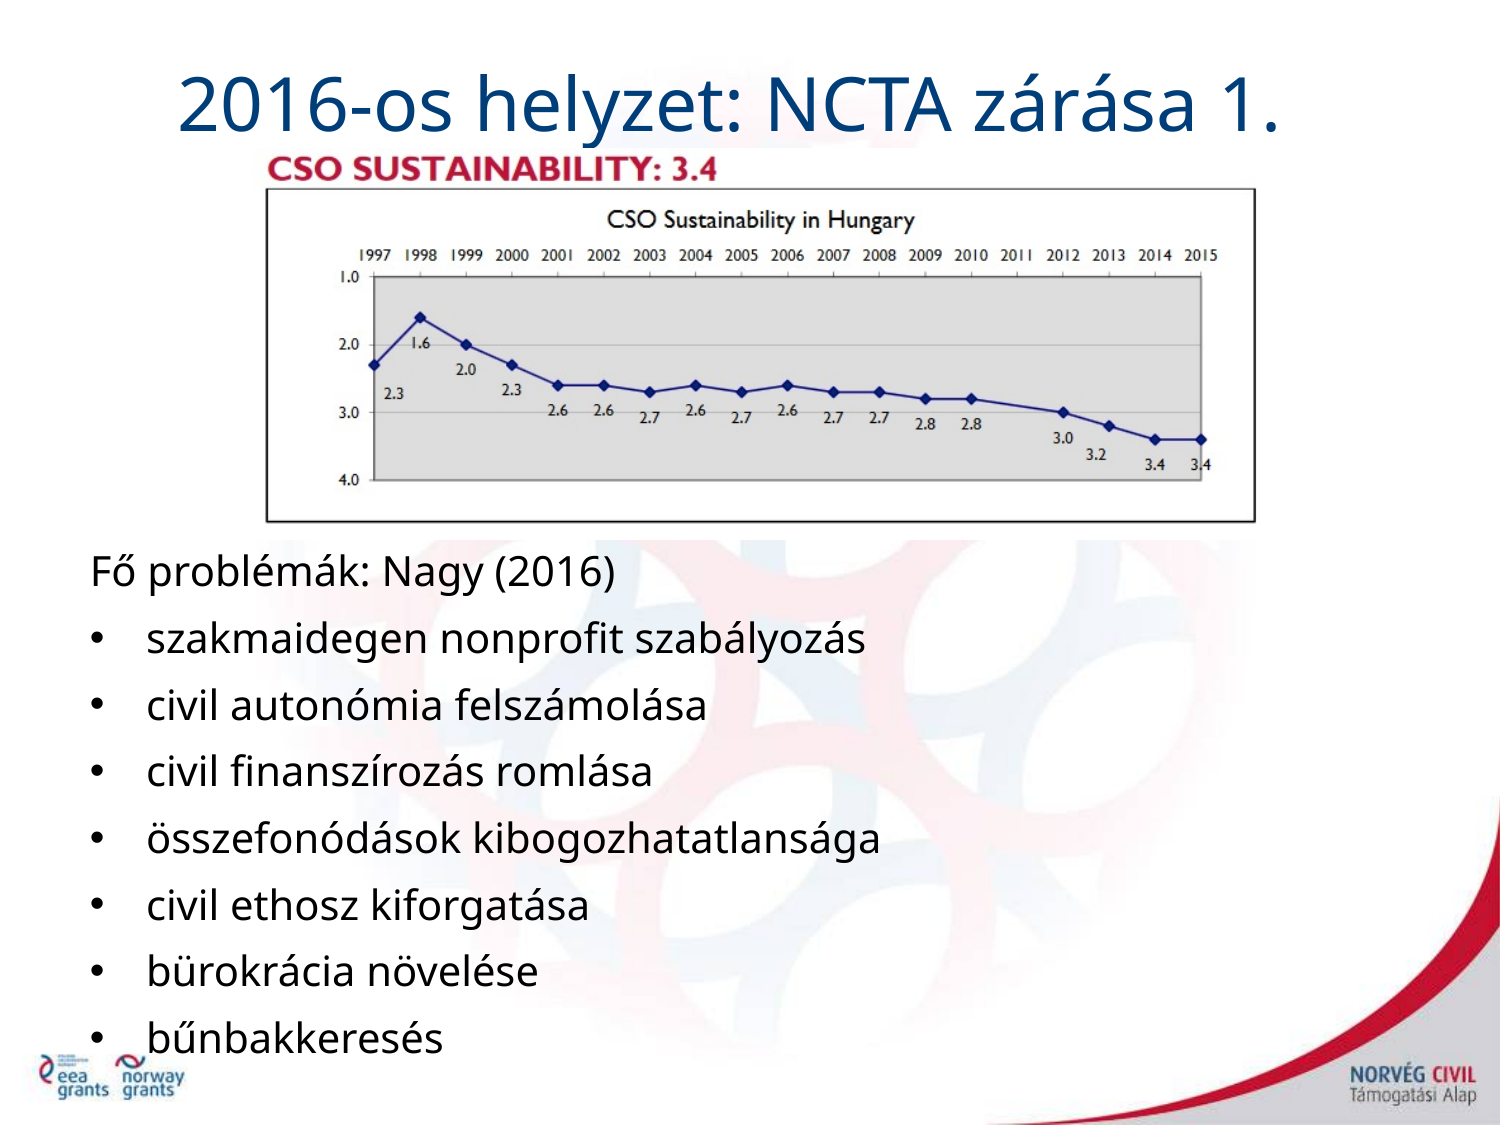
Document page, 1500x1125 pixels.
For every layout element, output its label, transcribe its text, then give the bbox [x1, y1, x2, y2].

picture [0, 0, 1500, 1125]
list Fő problémák: Nagy (2016) szakmaidegen nonprofit szabályozás civil autonómia felszámolása civil finanszírozás romlása összefonódások kibogozhatatlansága civil ethosz kiforgatása bürokrácia növelése bűnbakkeresés [74, 136, 1426, 1003]
title 2016-os helyzet: NCTA zárása 1. [64, 54, 1416, 150]
